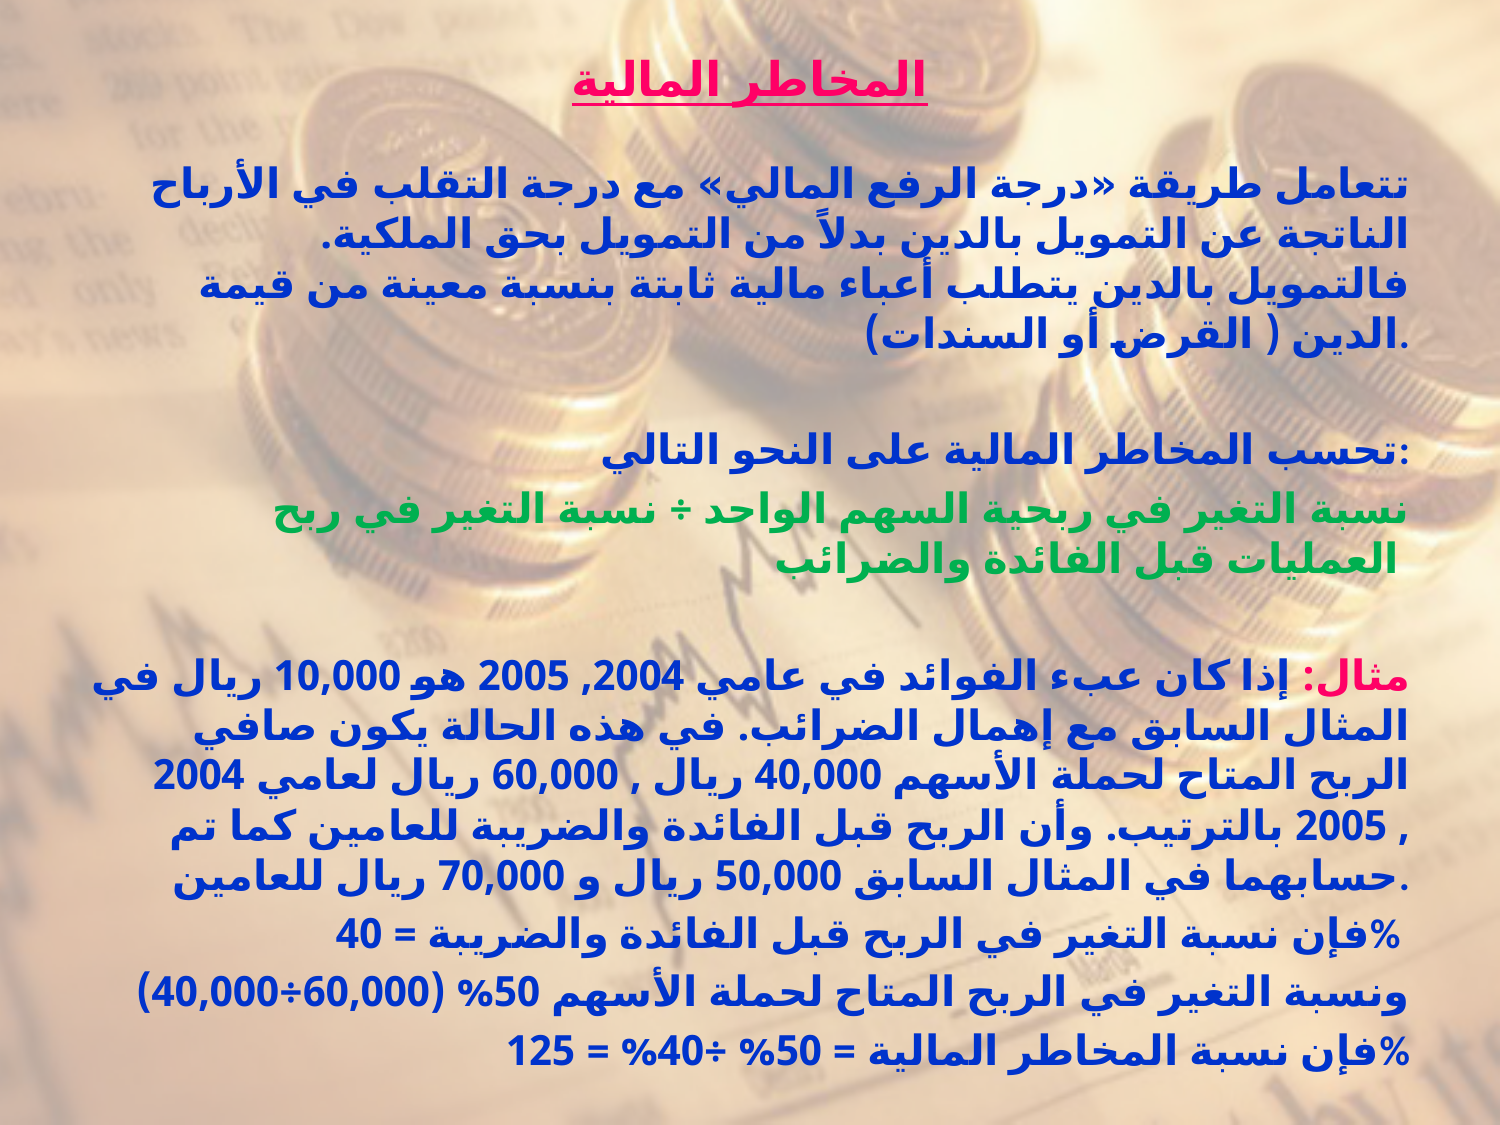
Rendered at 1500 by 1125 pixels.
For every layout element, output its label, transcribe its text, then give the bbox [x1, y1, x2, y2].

title المخاطر المالية [75, 0, 1425, 149]
list تتعامل طريقة «درجة الرفع المالي» مع درجة التقلب في الأرباح الناتجة عن التمويل بالدين بدلاً من التمويل بحق الملكية. فالتمويل بالدين يتطلب أعباء مالية ثابتة بنسبة معينة من قيمة الدين ( القرض أو السندات). تحسب المخاطر المالية على النحو التالي: نسبة التغير في ربحية السهم الواحد ÷ نسبة التغير في ربح العمليات قبل الفائدة والضرائب مثال: إذا كان عبء الفوائد في عامي 2004, 2005 هو 10,000 ريال في المثال السابق مع إهمال الضرائب. في هذه الحالة يكون صافي الربح المتاح لحملة الأسهم 40,000 ريال , 60,000 ريال لعامي 2004 , 2005 بالترتيب. وأن الربح قبل الفائدة والضريبة للعامين كما تم حسابهما في المثال السابق 50,000 ريال و 70,000 ريال للعامين. فإن نسبة التغير في الربح قبل الفائدة والضريبة = 40% ونسبة التغير في الربح المتاح لحملة الأسهم 50% (60,000÷40,000) فإن نسبة المخاطر المالية = 50% ÷40% = 125% يلاحظ هنا أن عملية حساب نسبة المخاطر المالية قد بدأت من حيث انتهت عملية حساب المخاطر التشغيلية, أي أن درجة المخاطر المالية مكملة للمخاطر التشغيلية وليست بديلاً لها. [75, 149, 1425, 958]
